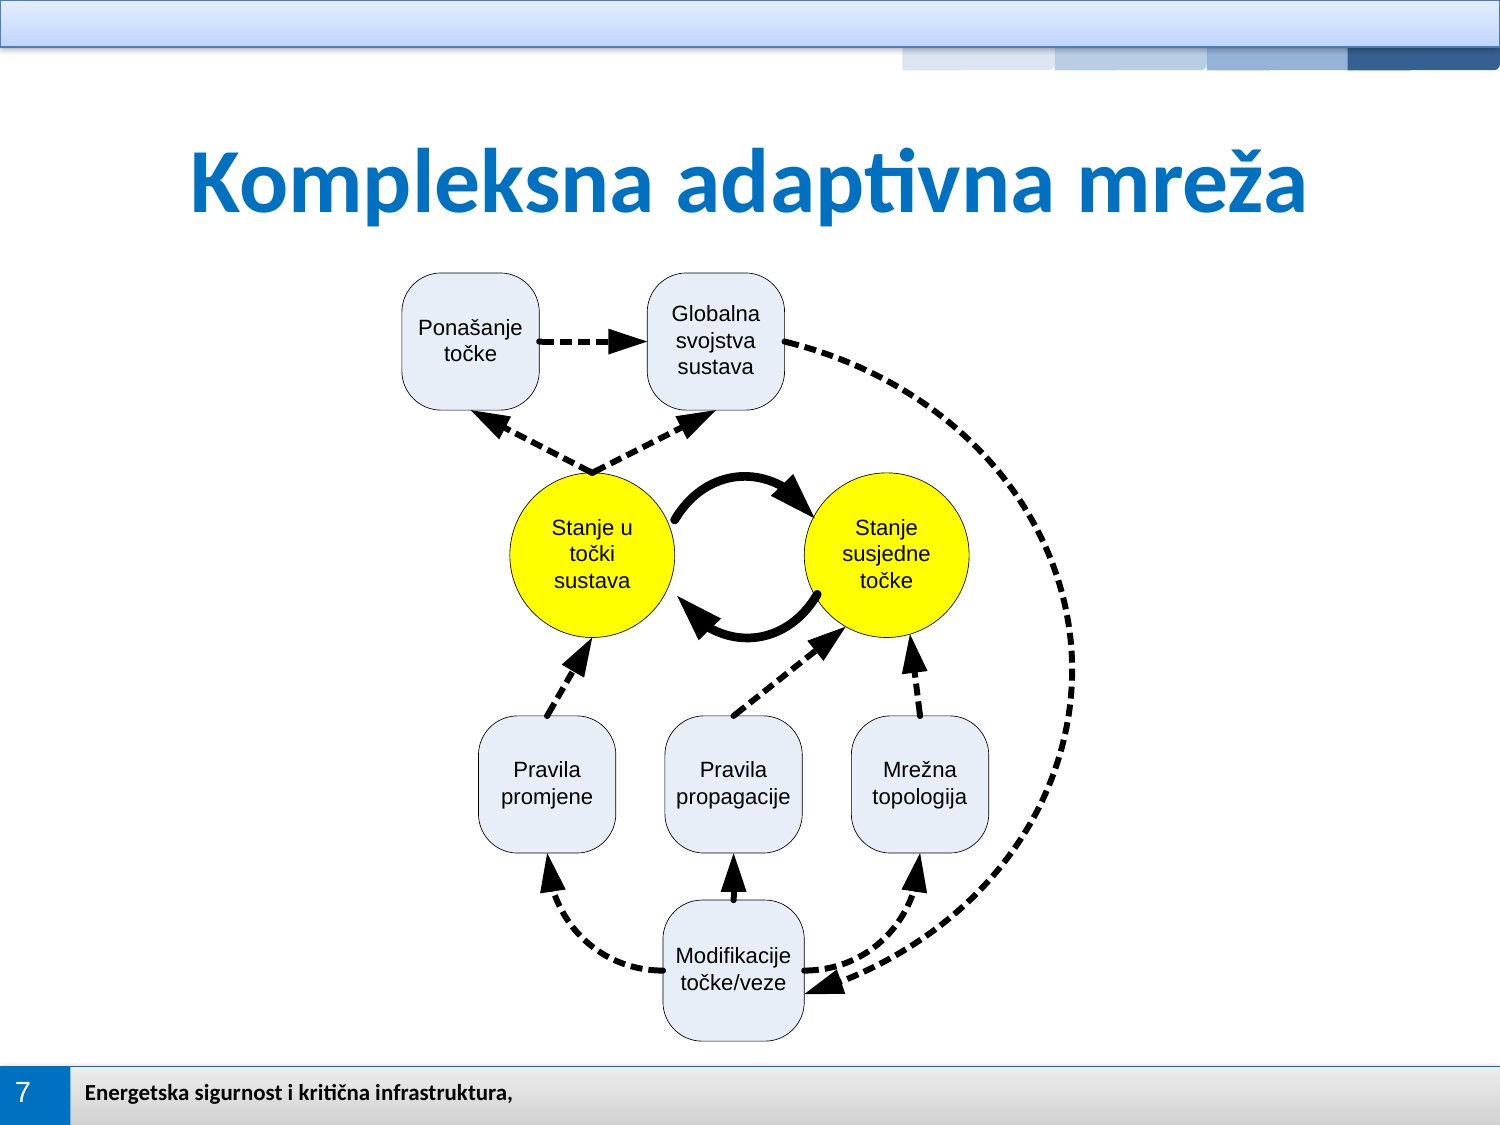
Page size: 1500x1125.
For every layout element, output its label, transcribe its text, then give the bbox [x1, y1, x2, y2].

picture [398, 269, 1079, 1045]
title Kompleksna adaptivna mreža [74, 81, 1426, 270]
